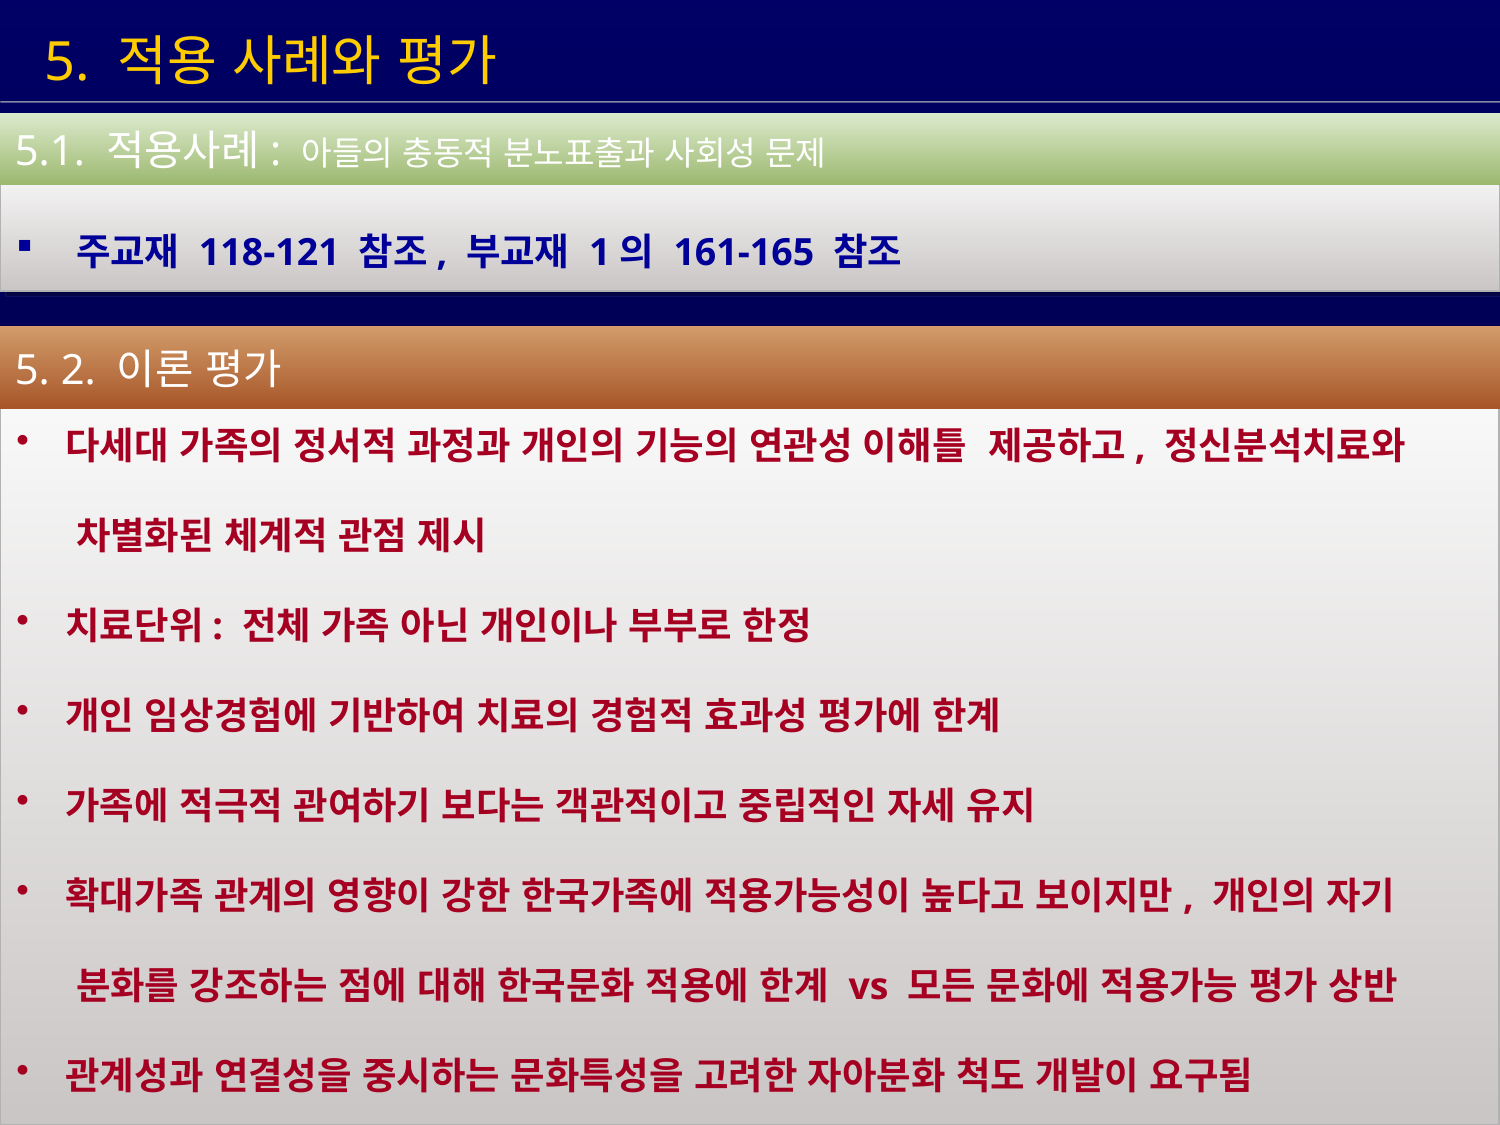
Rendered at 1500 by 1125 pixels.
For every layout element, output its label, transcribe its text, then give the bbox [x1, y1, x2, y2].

text_box 5. 2. 이론 평가 [0, 326, 1500, 409]
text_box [0, 113, 1500, 291]
text_box 다세대 가족의 정서적 과정과 개인의 기능의 연관성 이해틀 제공하고, 정신분석치료와 차별화된 체계적 관점 제시 치료단위: 전체 가족 아닌 개인이나 부부로 한정 개인 임상경험에 기반하여 치료의 경험적 효과성 평가에 한계 가족에 적극적 관여하기 보다는 객관적이고 중립적인 자세 유지 확대가족 관계의 영향이 강한 한국가족에 적용가능성이 높다고 보이지만, 개인의 자기 분화를 강조하는 점에 대해 한국문화 적용에 한계 vs 모든 문화에 적용가능 평가 상반 관계성과 연결성을 중시하는 문화특성을 고려한 자아분화 척도 개발이 요구됨 [0, 409, 1500, 1125]
text_box 5. 적용 사례와 평가 [29, 19, 513, 99]
